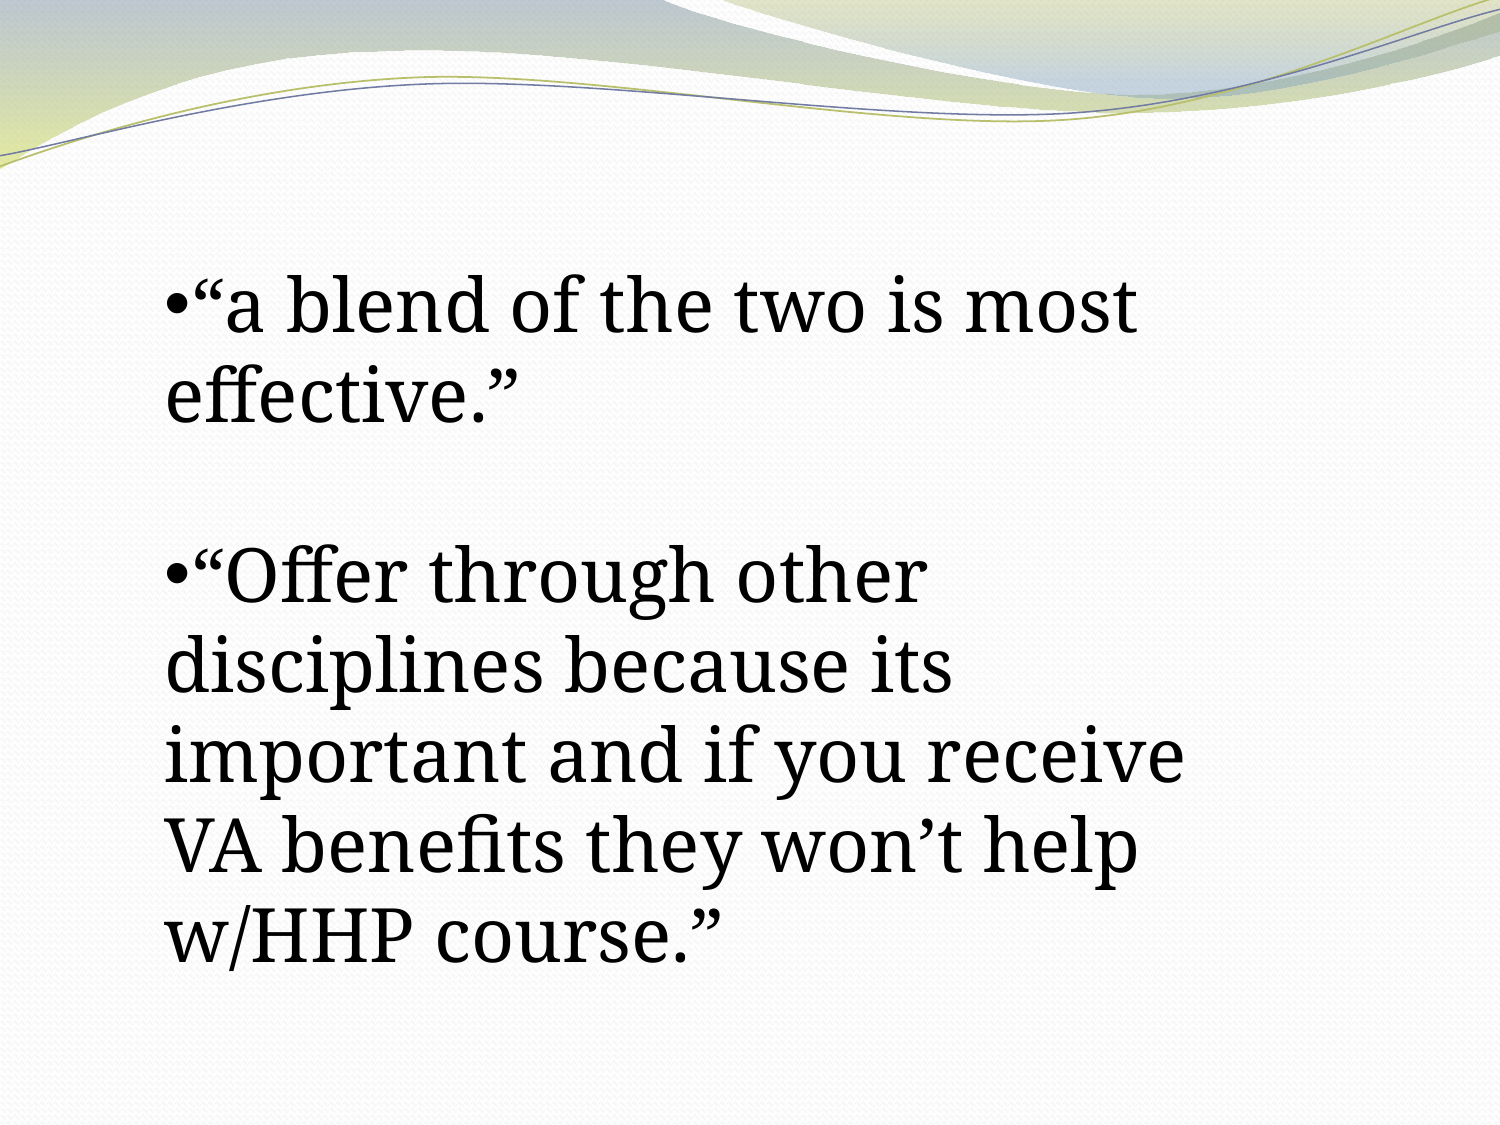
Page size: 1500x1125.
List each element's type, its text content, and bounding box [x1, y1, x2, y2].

text_box “a blend of the two is most effective.” “Offer through other disciplines because its important and if you receive VA benefits they won’t help w/HHP course.” [150, 249, 1313, 985]
